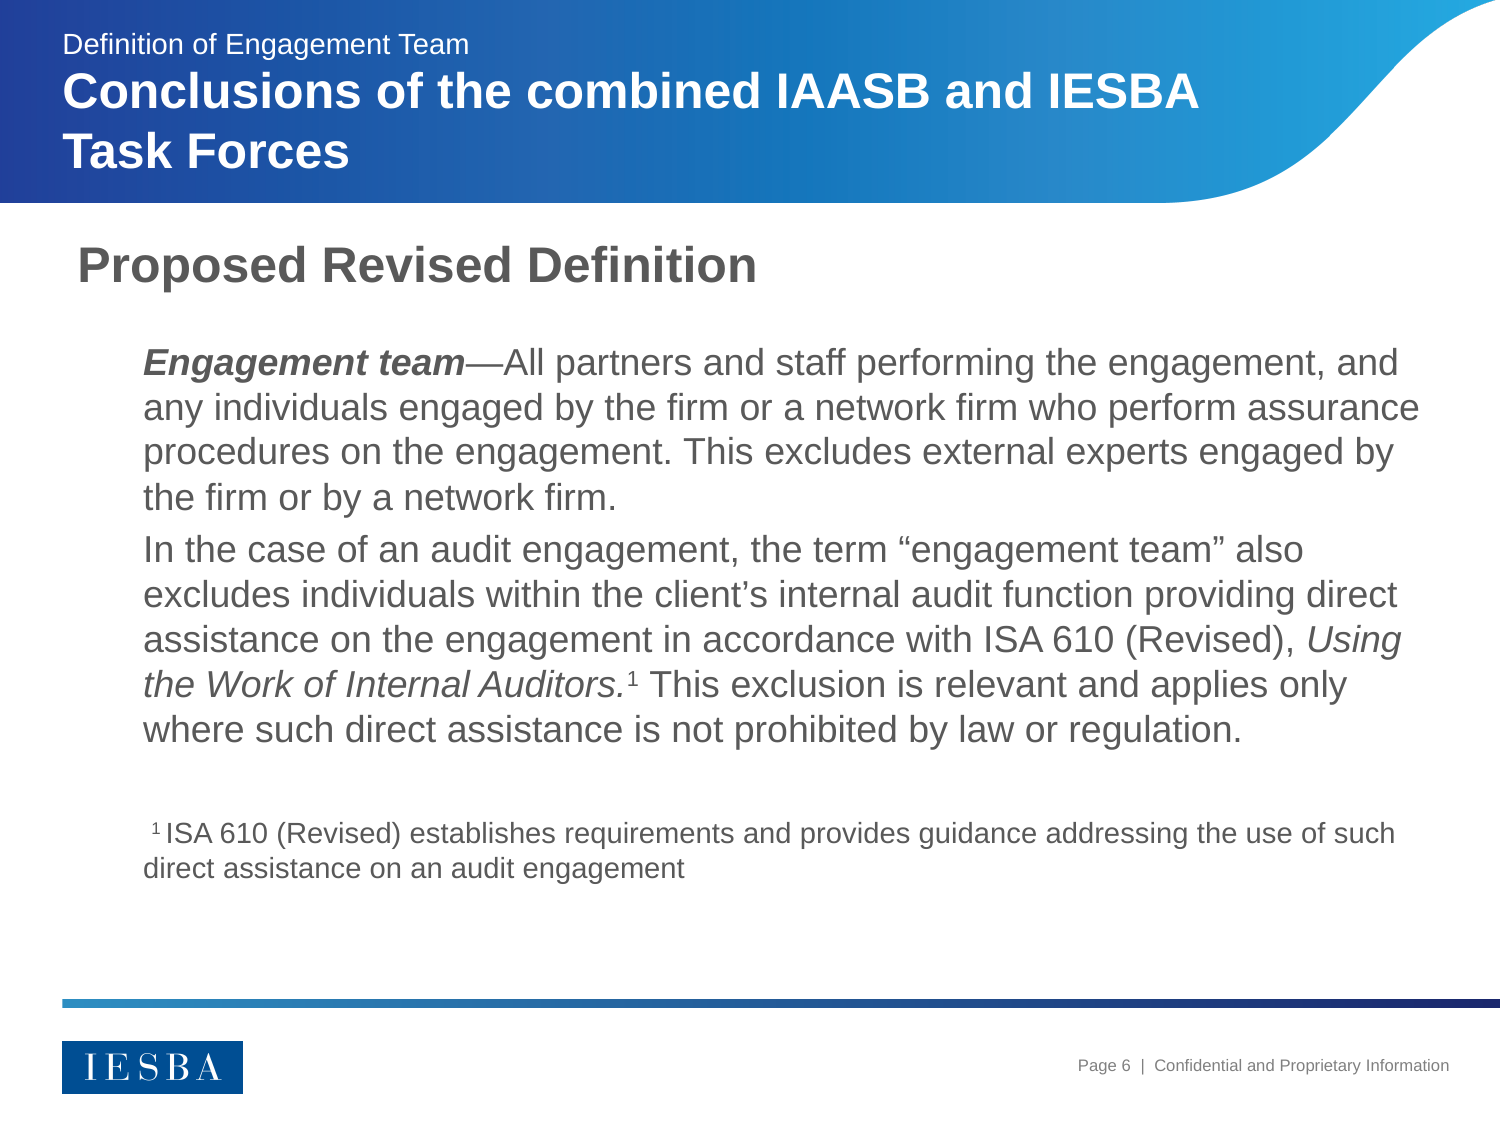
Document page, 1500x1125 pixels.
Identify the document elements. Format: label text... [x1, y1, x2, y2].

title Conclusions of the combined IAASB and IESBA Task Forces [62, 75, 1300, 163]
list Proposed Revised Definition Engagement team—All partners and staff performing the engagement, and any individuals engaged by the firm or a network firm who perform assurance procedures on the engagement. This excludes external experts engaged by the firm or by a network firm. In the case of an audit engagement, the term “engagement team” also excludes individuals within the client’s internal audit function providing direct assistance on the engagement in accordance with ISA 610 (Revised), Using the Work of Internal Auditors.1 This exclusion is relevant and applies only where such direct assistance is not prohibited by law or regulation. 1 ISA 610 (Revised) establishes requirements and provides guidance addressing the use of such direct assistance on an audit engagement [62, 224, 1450, 975]
picture [62, 1041, 243, 1094]
subtitle Definition of Engagement Team [62, 24, 750, 63]
picture [0, 0, 1497, 203]
